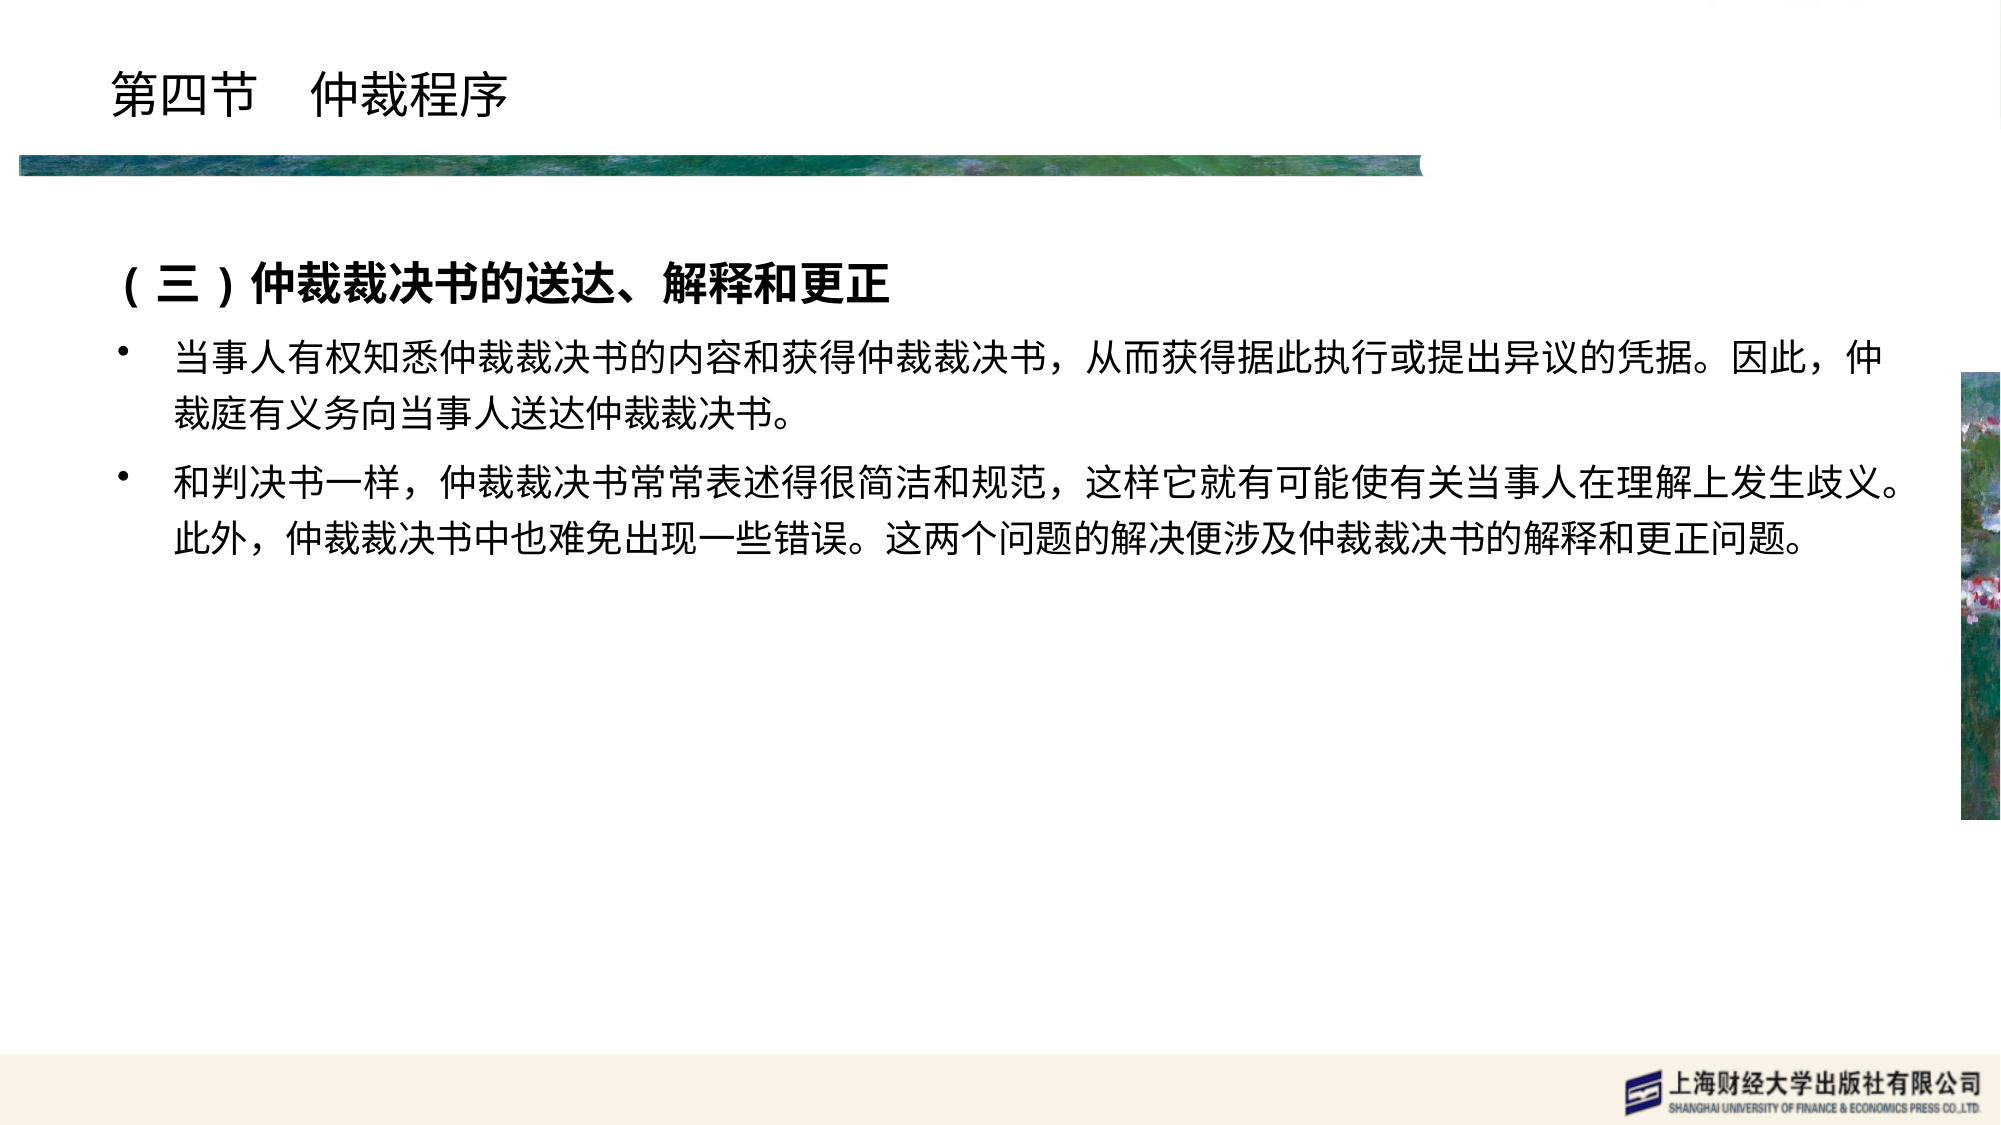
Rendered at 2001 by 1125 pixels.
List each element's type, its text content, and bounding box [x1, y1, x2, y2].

picture [0, 0, 2001, 1125]
title 第四节 仲裁程序 [94, 42, 1451, 146]
list (三)仲裁裁决书的送达、解释和更正 当事人有权知悉仲裁裁决书的内容和获得仲裁裁决书，从而获得据此执行或提出异议的凭据。因此，仲裁庭有义务向当事人送达仲裁裁决书。 和判决书一样，仲裁裁决书常常表述得很简洁和规范，这样它就有可能使有关当事人在理解上发生歧义。此外，仲裁裁决书中也难免出现一些错误。这两个问题的解决便涉及仲裁裁决书的解释和更正问题。 [102, 233, 1898, 1032]
